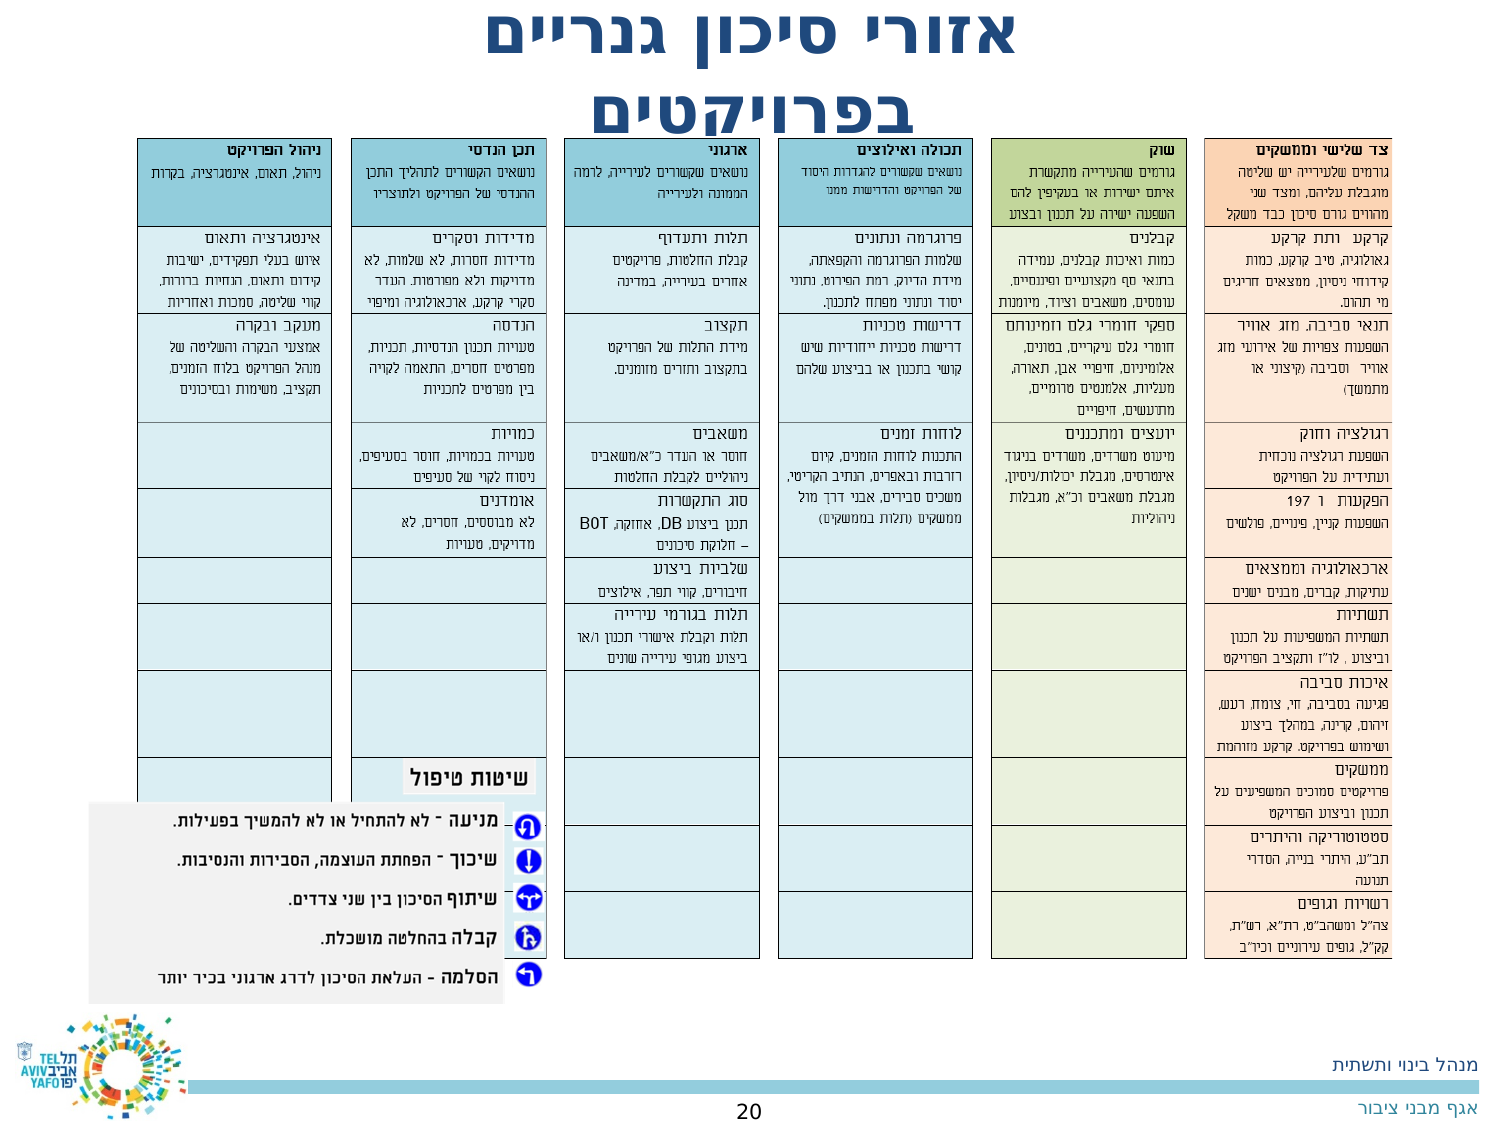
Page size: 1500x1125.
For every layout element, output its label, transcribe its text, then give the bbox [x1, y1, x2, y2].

picture [15, 1012, 188, 1121]
picture [88, 136, 1393, 1005]
text_box אזורי סיכון גנריים בפרויקטים [348, 14, 1157, 119]
